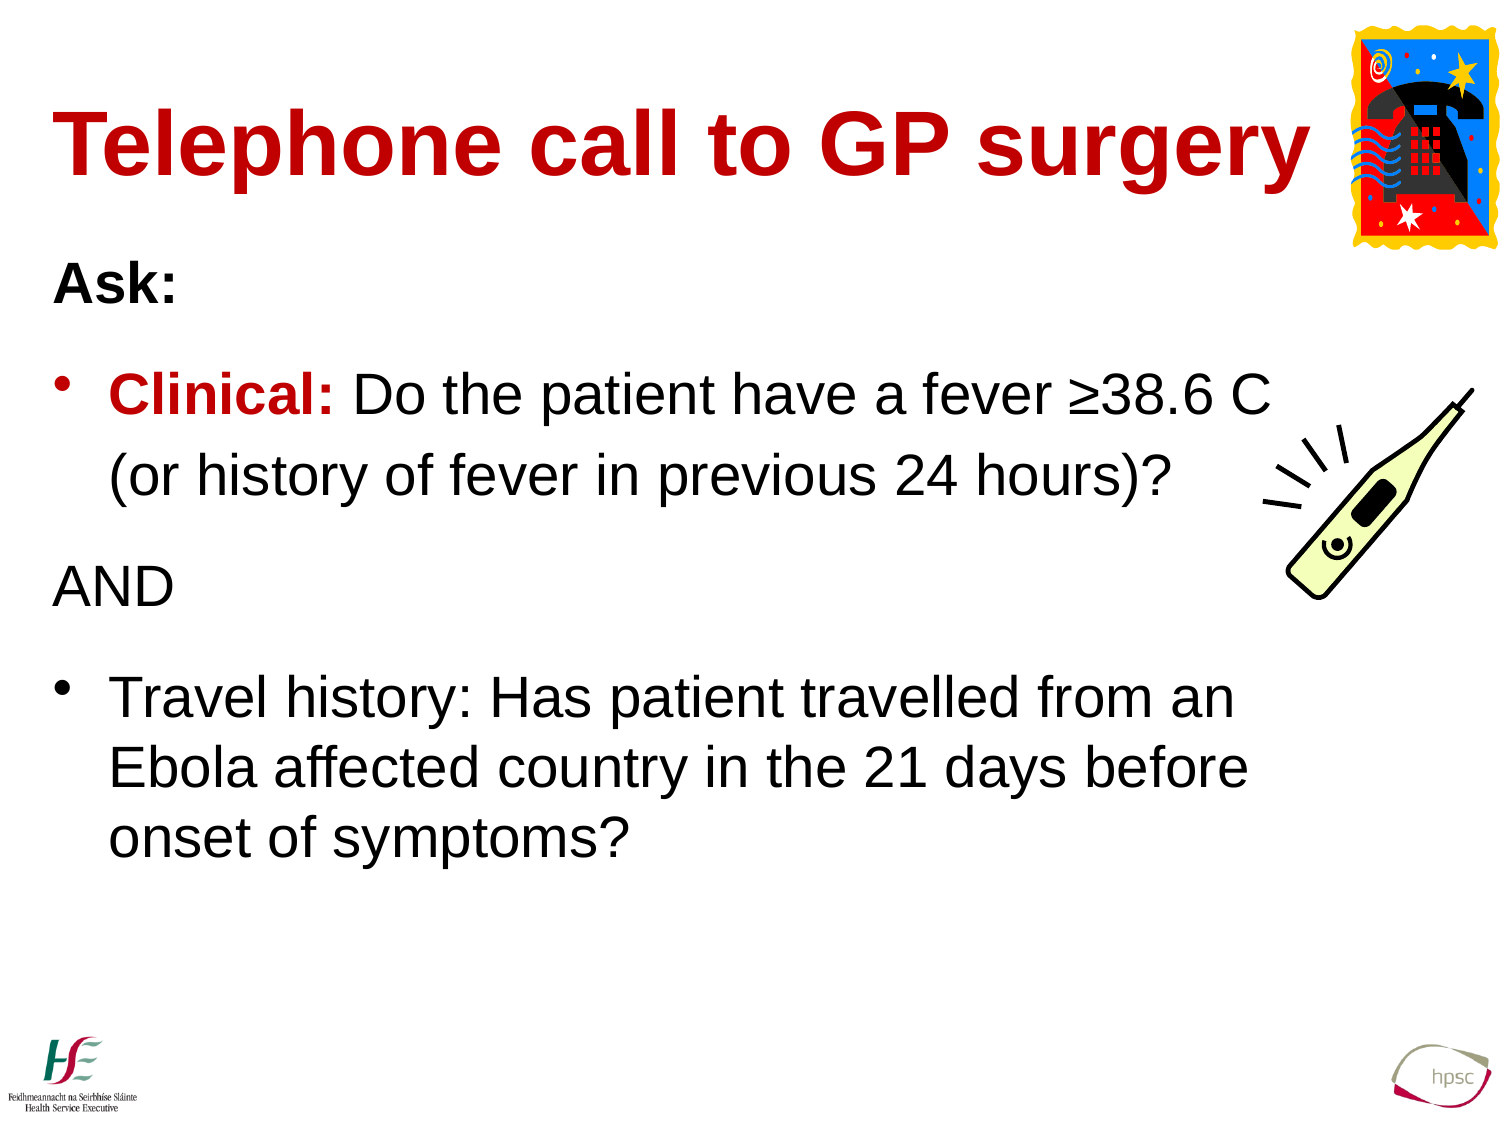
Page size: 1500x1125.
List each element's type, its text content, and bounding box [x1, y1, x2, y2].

picture [1349, 24, 1500, 251]
picture [1381, 1026, 1500, 1125]
list Ask: Clinical: Do the patient have a fever ≥38.6 C (or history of fever in previous 24 hours)? AND Travel history: Has patient travelled from an Ebola affected country in the 21 days before onset of symptoms? [37, 237, 1388, 1063]
picture [1262, 387, 1475, 602]
picture [0, 1029, 142, 1125]
title Telephone call to GP surgery [37, 44, 1344, 233]
